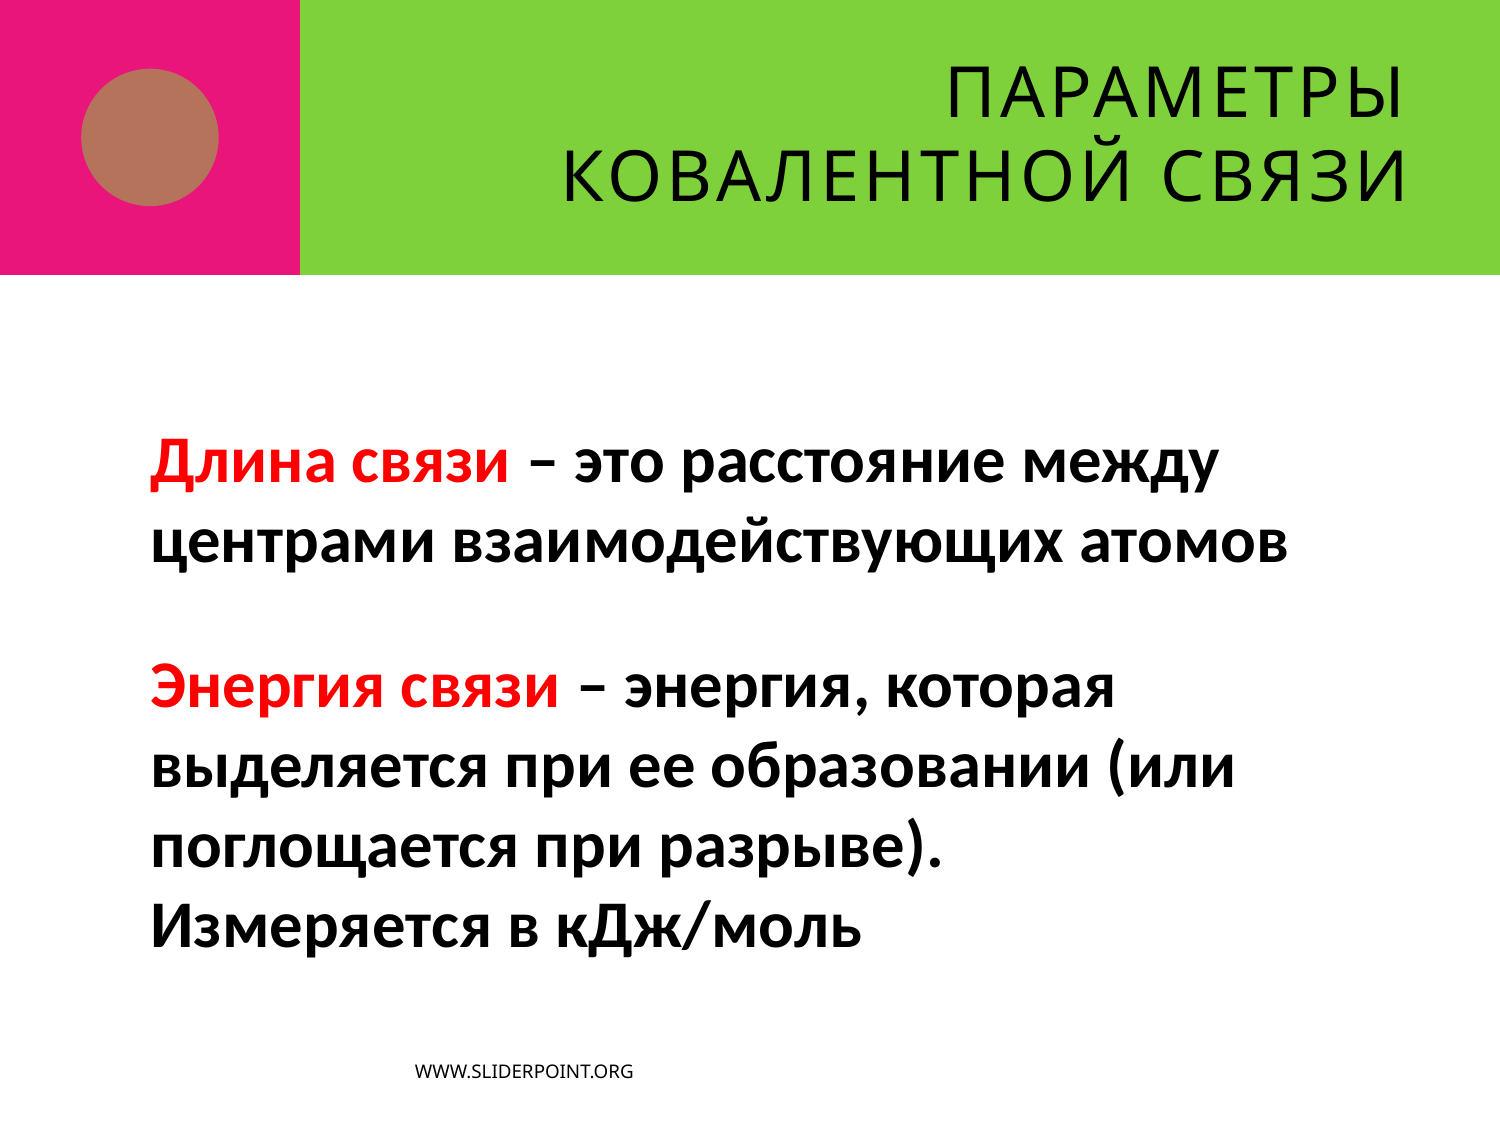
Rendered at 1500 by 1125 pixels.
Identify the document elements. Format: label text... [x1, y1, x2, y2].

text_box Энергия связи – энергия, которая выделяется при ее образовании (или поглощается при разрыве). Измеряется в кДж/моль [135, 633, 1258, 968]
text_box Длина связи – это расстояние между центрами взаимодействующих атомов [135, 408, 1400, 584]
footer www.sliderpoint.org [399, 1042, 875, 1103]
title Параметры ковалентной связи [399, 37, 1425, 225]
